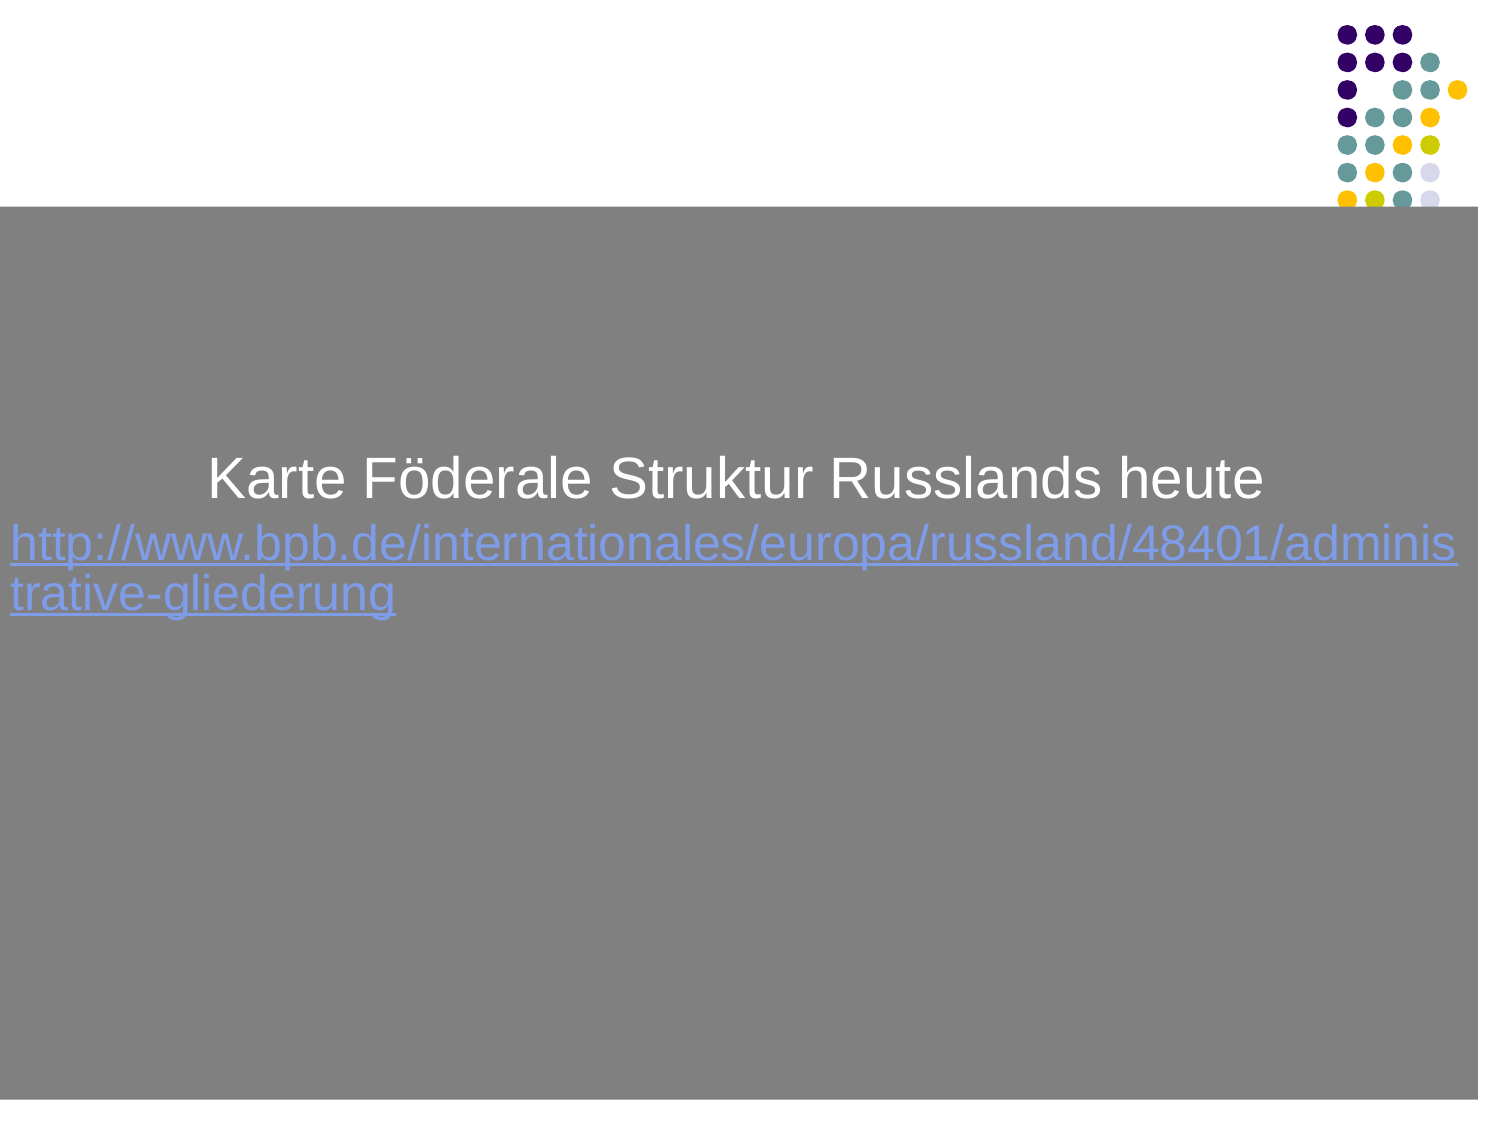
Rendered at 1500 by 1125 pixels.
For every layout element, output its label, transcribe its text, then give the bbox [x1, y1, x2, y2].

text_box Karte Föderale Struktur Russlands heute http://www.bpb.de/internationales/europa/russland/48401/administrative-gliederung [0, 206, 1478, 1100]
